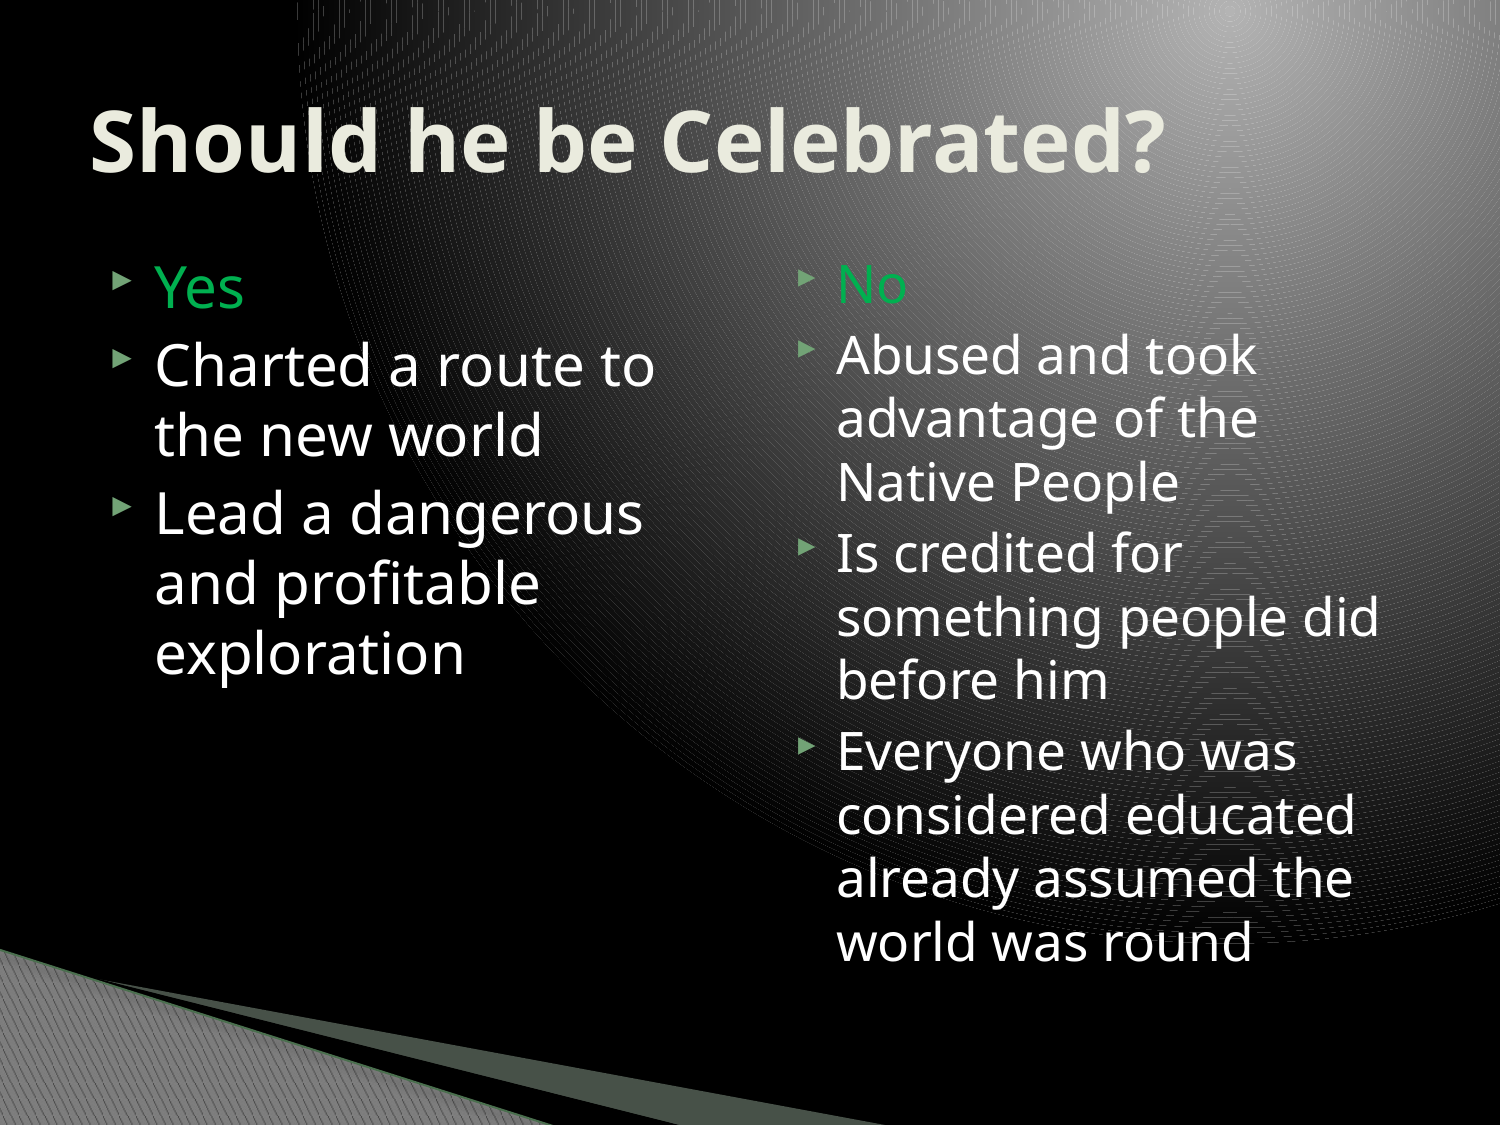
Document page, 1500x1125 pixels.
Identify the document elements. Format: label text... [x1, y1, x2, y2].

list Yes Charted a route to the new world Lead a dangerous and profitable exploration [75, 243, 738, 986]
title Should he be Celebrated? [75, 45, 1425, 233]
list No Abused and took advantage of the Native People Is credited for something people did before him Everyone who was considered educated already assumed the world was round [762, 243, 1425, 986]
picture [0, 952, 543, 1125]
